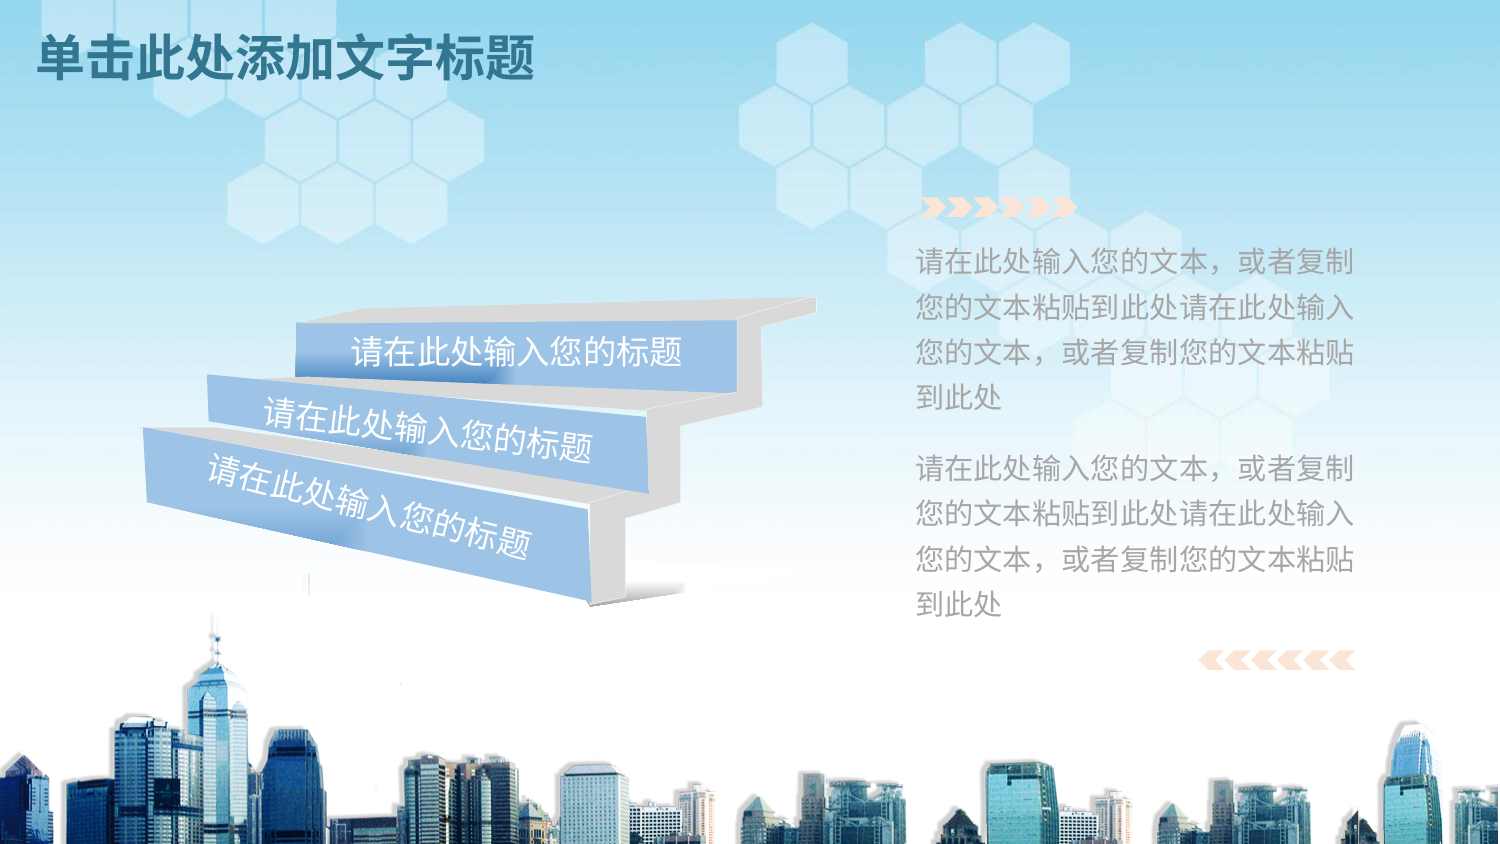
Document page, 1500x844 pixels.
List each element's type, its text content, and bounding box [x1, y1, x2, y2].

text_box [1198, 650, 1356, 670]
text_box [920, 197, 1078, 217]
picture [0, 0, 1500, 844]
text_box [130, 296, 818, 607]
text_box 请在此处输入您的文本，或者复制您的文本粘贴到此处请在此处输入您的文本，或者复制您的文本粘贴到此处 请在此处输入您的文本，或者复制您的文本粘贴到此处请在此处输入您的文本，或者复制您的文本粘贴到此处 [900, 232, 1370, 622]
